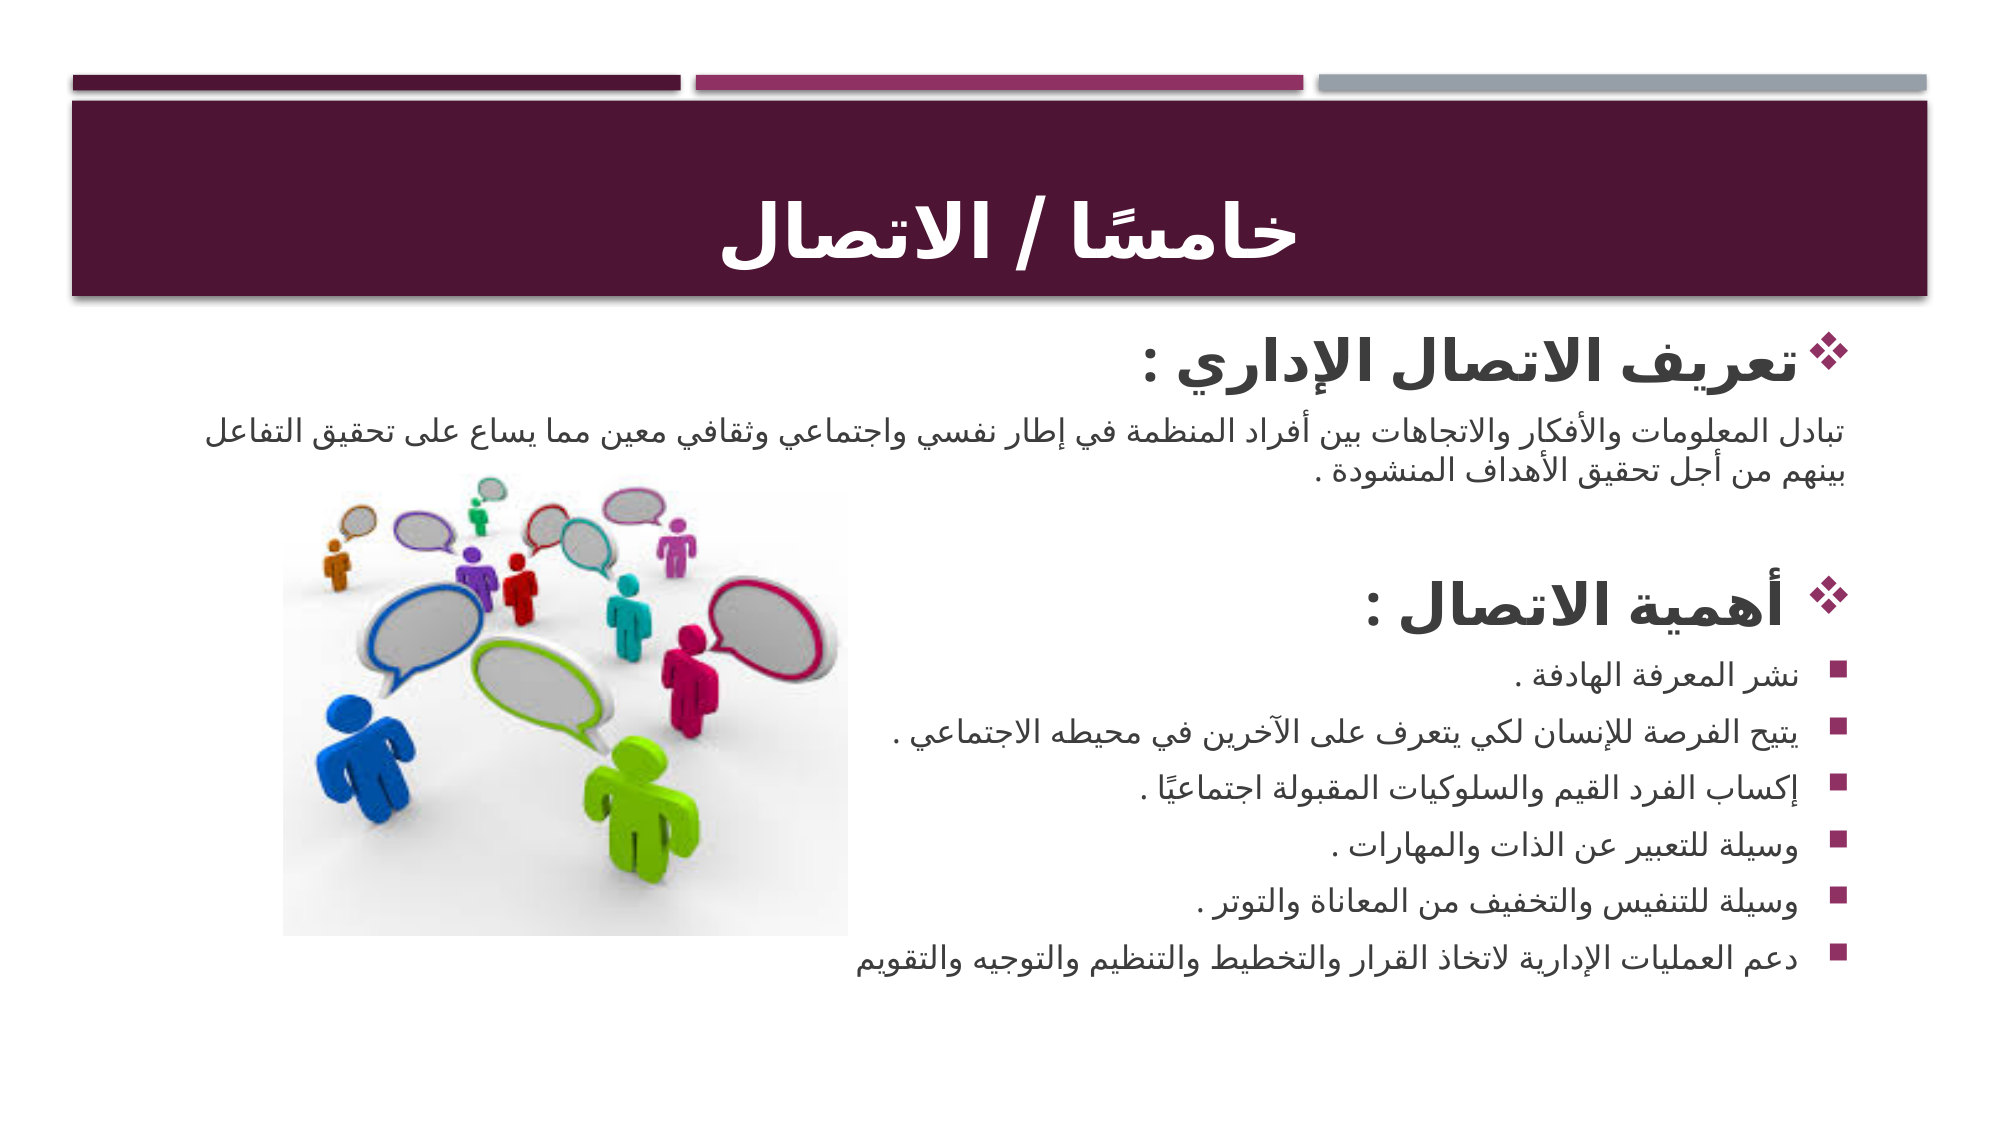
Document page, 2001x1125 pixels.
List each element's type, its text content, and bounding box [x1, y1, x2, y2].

title خامسًا / الاتصال [95, 115, 1905, 282]
list تعريف الاتصال الإداري : تبادل المعلومات والأفكار والاتجاهات بين أفراد المنظمة في إطار نفسي واجتماعي وثقافي معين مما يساع على تحقيق التفاعل بينهم من أجل تحقيق الأهداف المنشودة . أهمية الاتصال : نشر المعرفة الهادفة . يتيح الفرصة للإنسان لكي يتعرف على الآخرين في محيطه الاجتماعي . إكساب الفرد القيم والسلوكيات المقبولة اجتماعيًا . وسيلة للتعبير عن الذات والمهارات . وسيلة للتنفيس والتخفيف من المعاناة والتوتر . دعم العمليات الإدارية لاتخاذ القرار والتخطيط والتنظيم والتوجيه والتقويم [137, 254, 1863, 991]
picture [282, 456, 848, 937]
